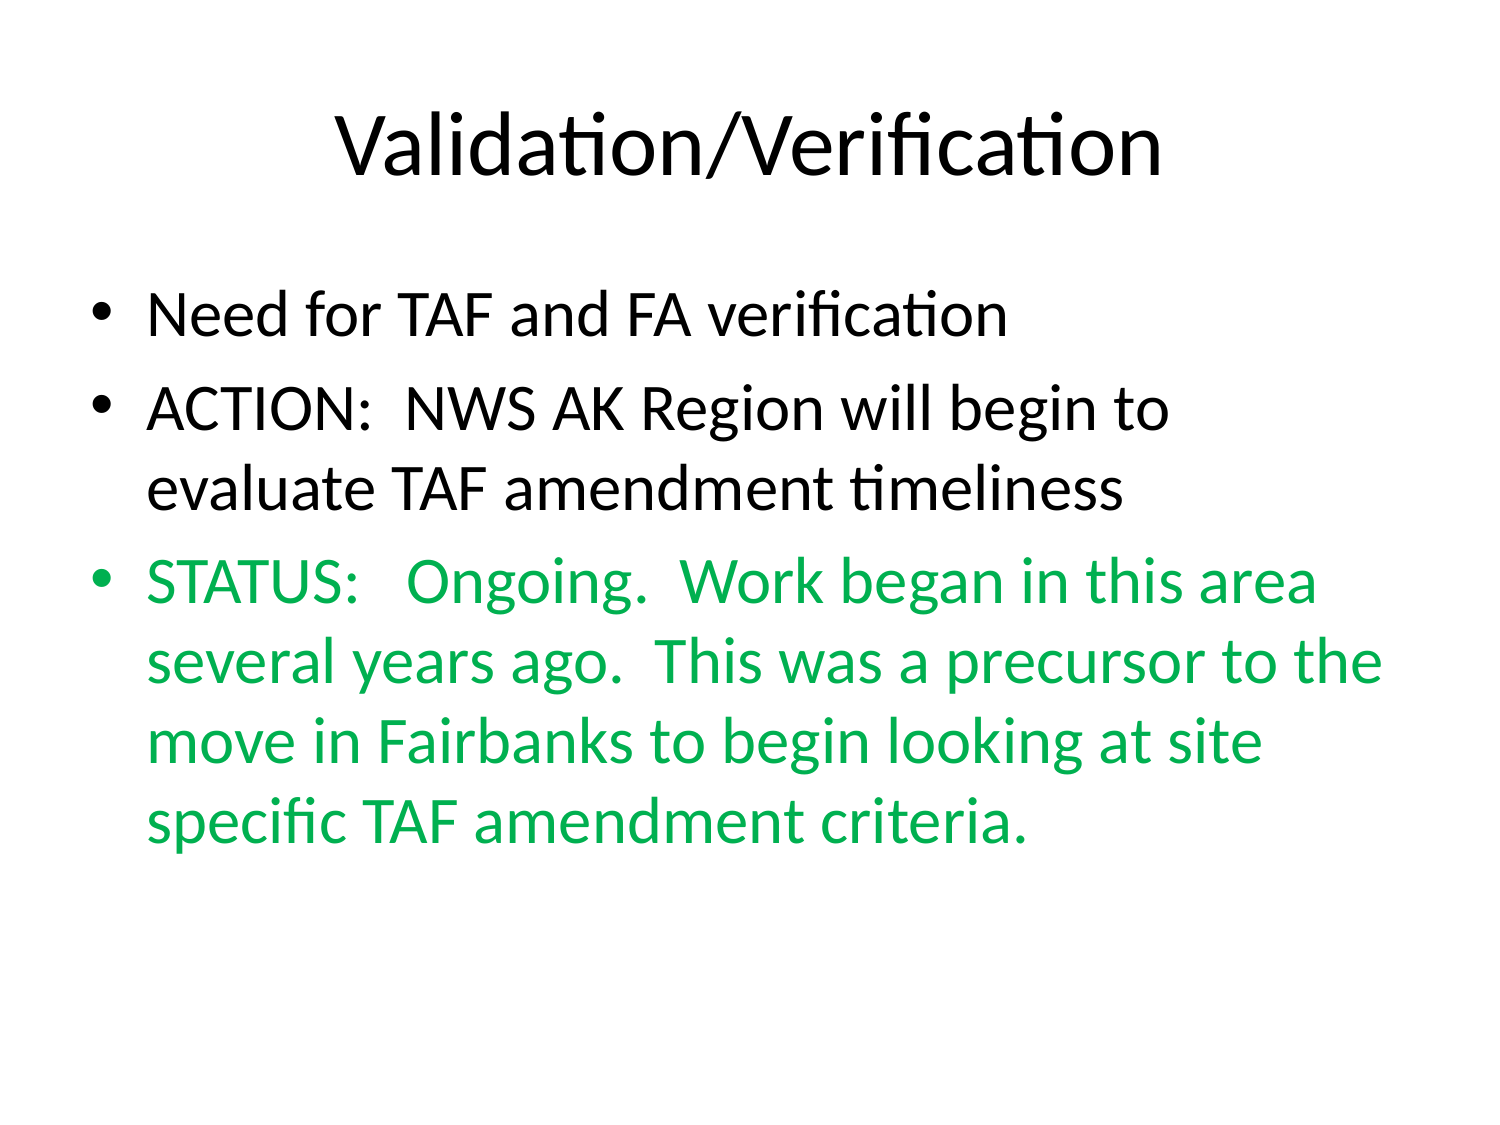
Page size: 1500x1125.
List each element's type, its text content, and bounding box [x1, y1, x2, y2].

title Validation/Verification [75, 45, 1425, 233]
list Need for TAF and FA verification ACTION: NWS AK Region will begin to evaluate TAF amendment timeliness STATUS: Ongoing. Work began in this area several years ago. This was a precursor to the move in Fairbanks to begin looking at site specific TAF amendment criteria. [75, 262, 1425, 1005]
